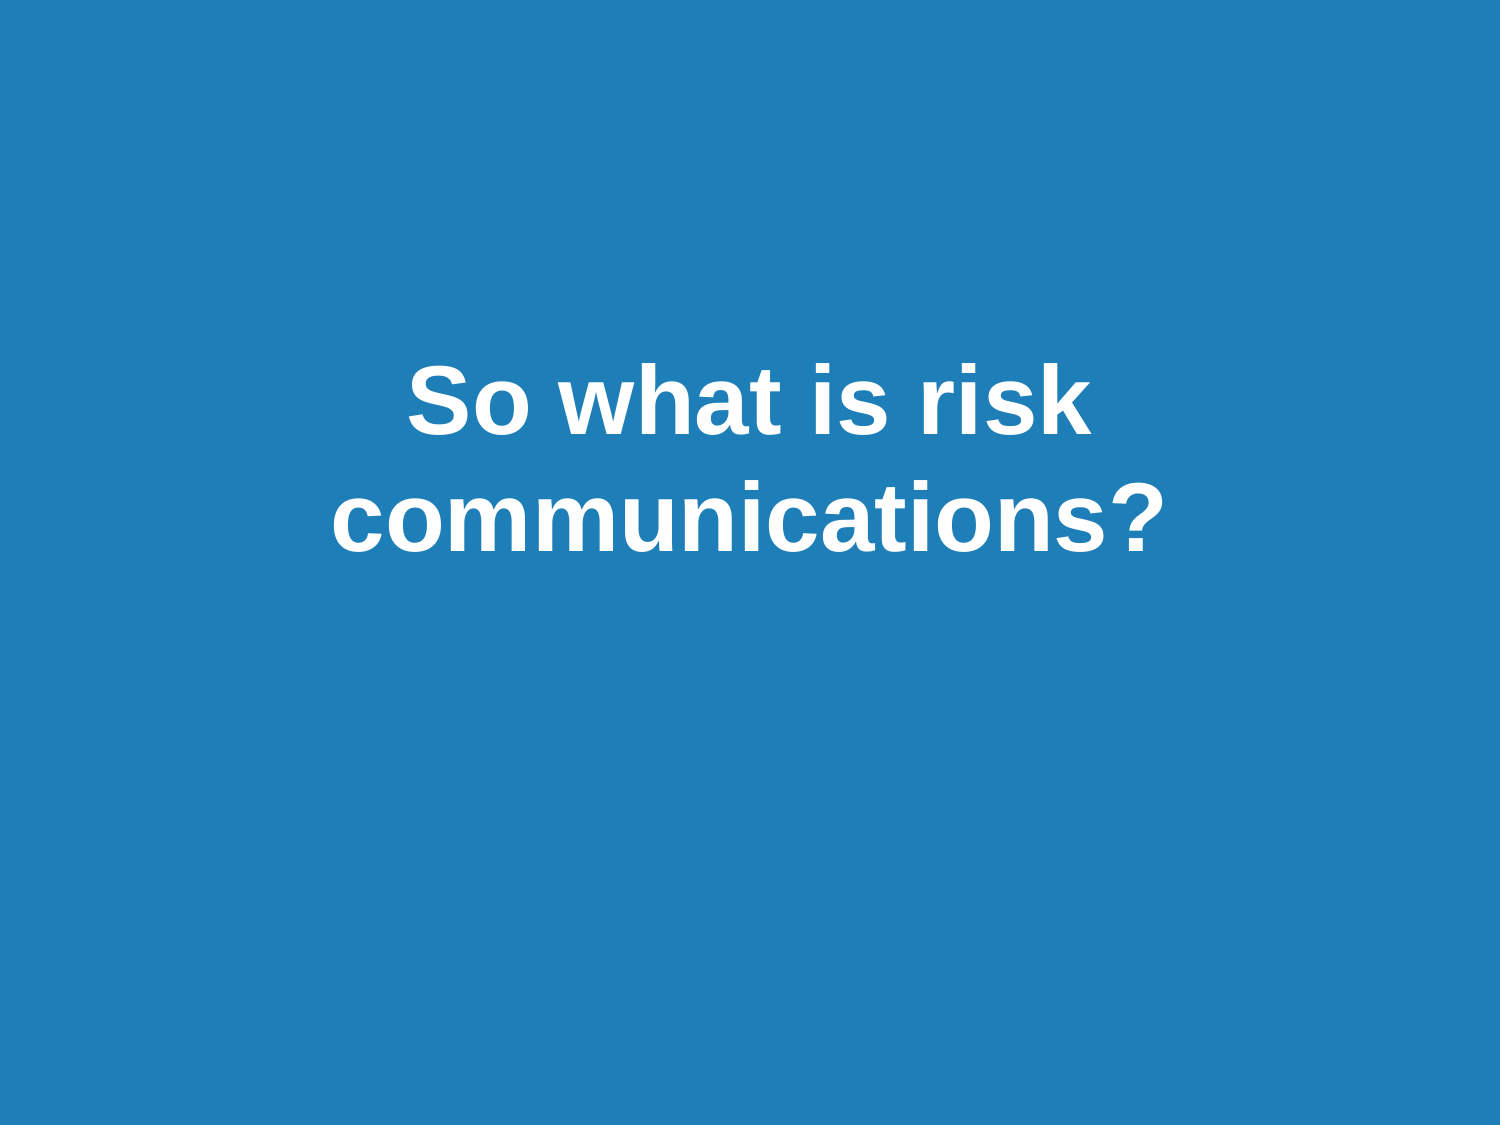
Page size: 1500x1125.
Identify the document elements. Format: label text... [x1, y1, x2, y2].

text_box So what is risk communications? [0, 328, 1500, 533]
